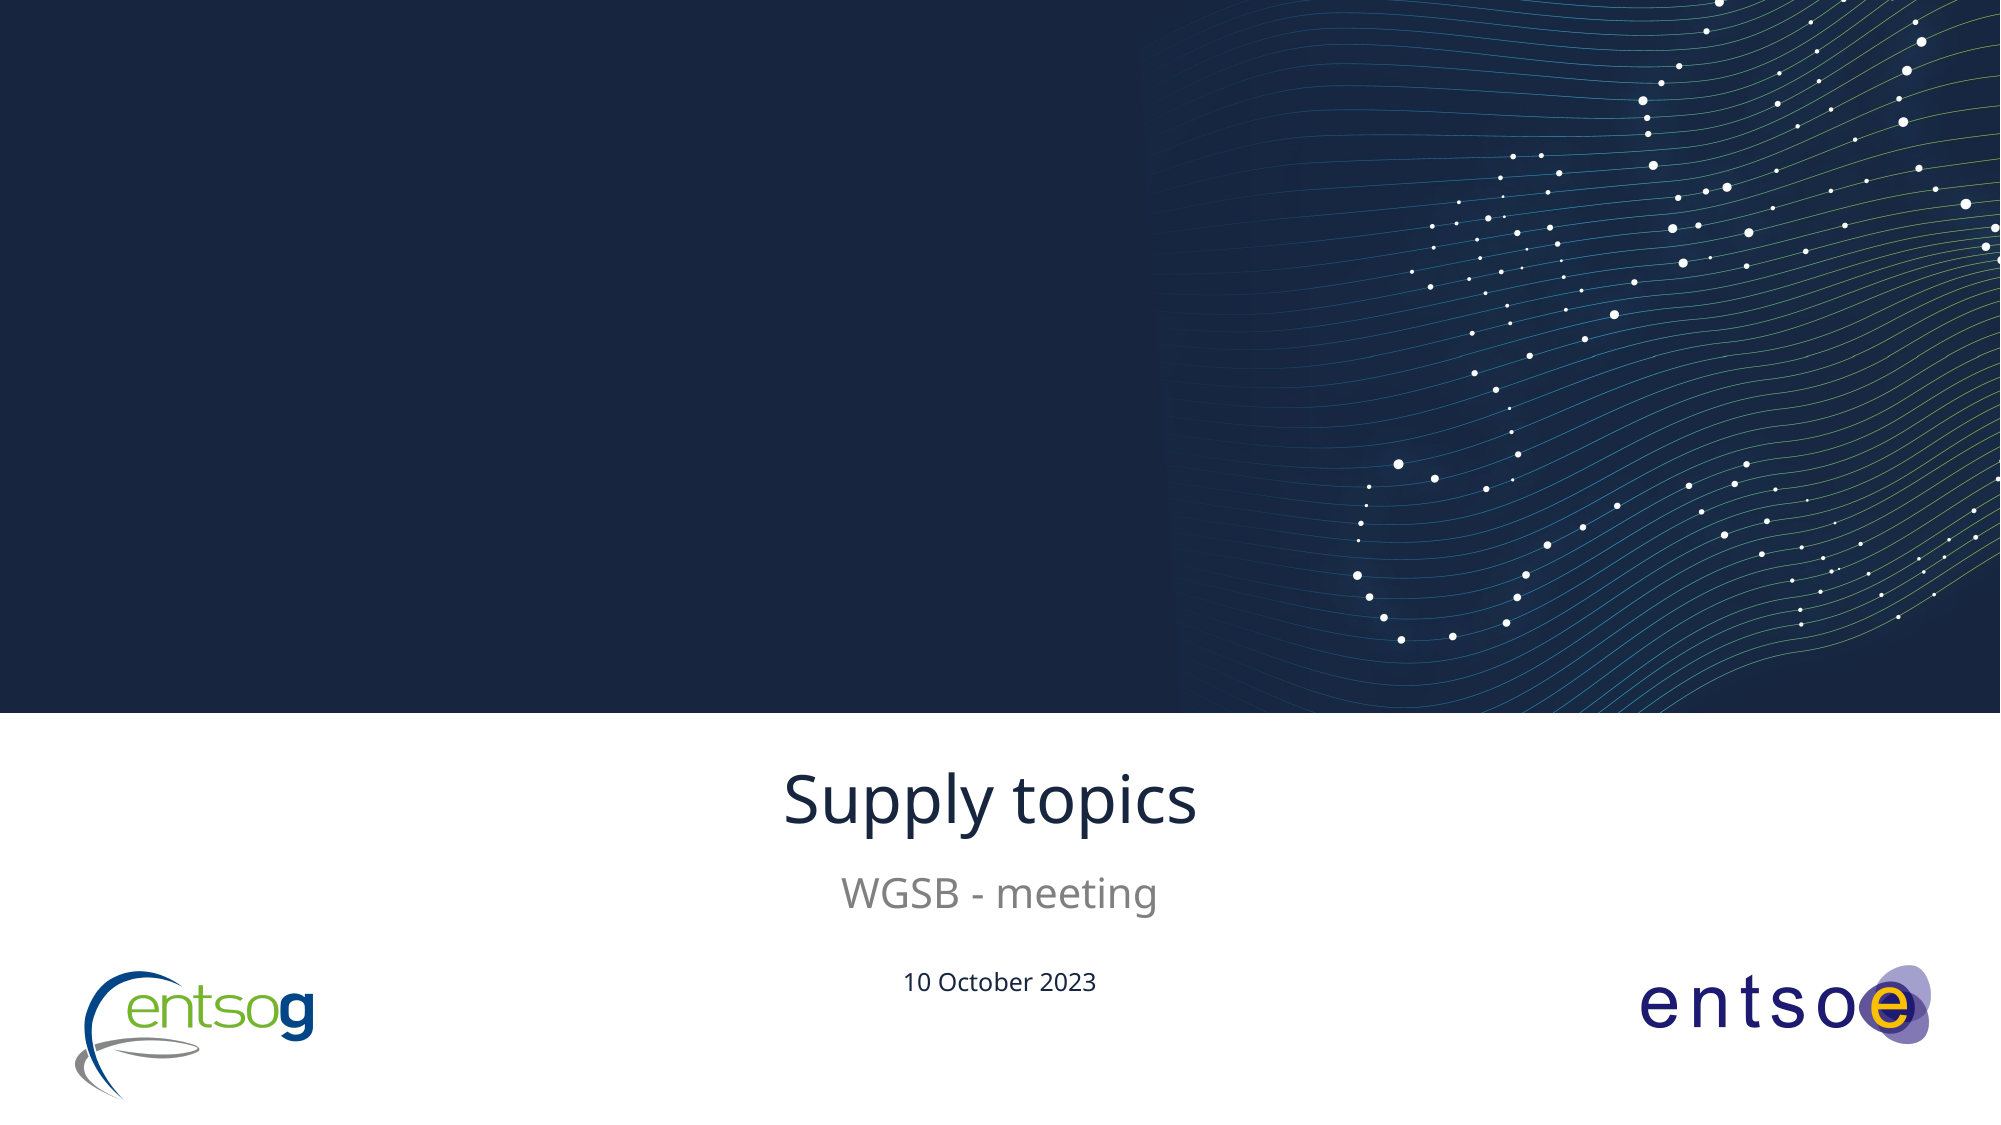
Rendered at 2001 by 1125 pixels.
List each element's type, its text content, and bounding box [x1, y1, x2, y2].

picture [75, 971, 313, 1100]
list WGSB - meeting [75, 865, 1925, 937]
picture [0, 0, 2000, 713]
list Supply topics [75, 750, 1926, 862]
list 10 October 2023 [399, 962, 1600, 1005]
picture [1625, 950, 1966, 1066]
